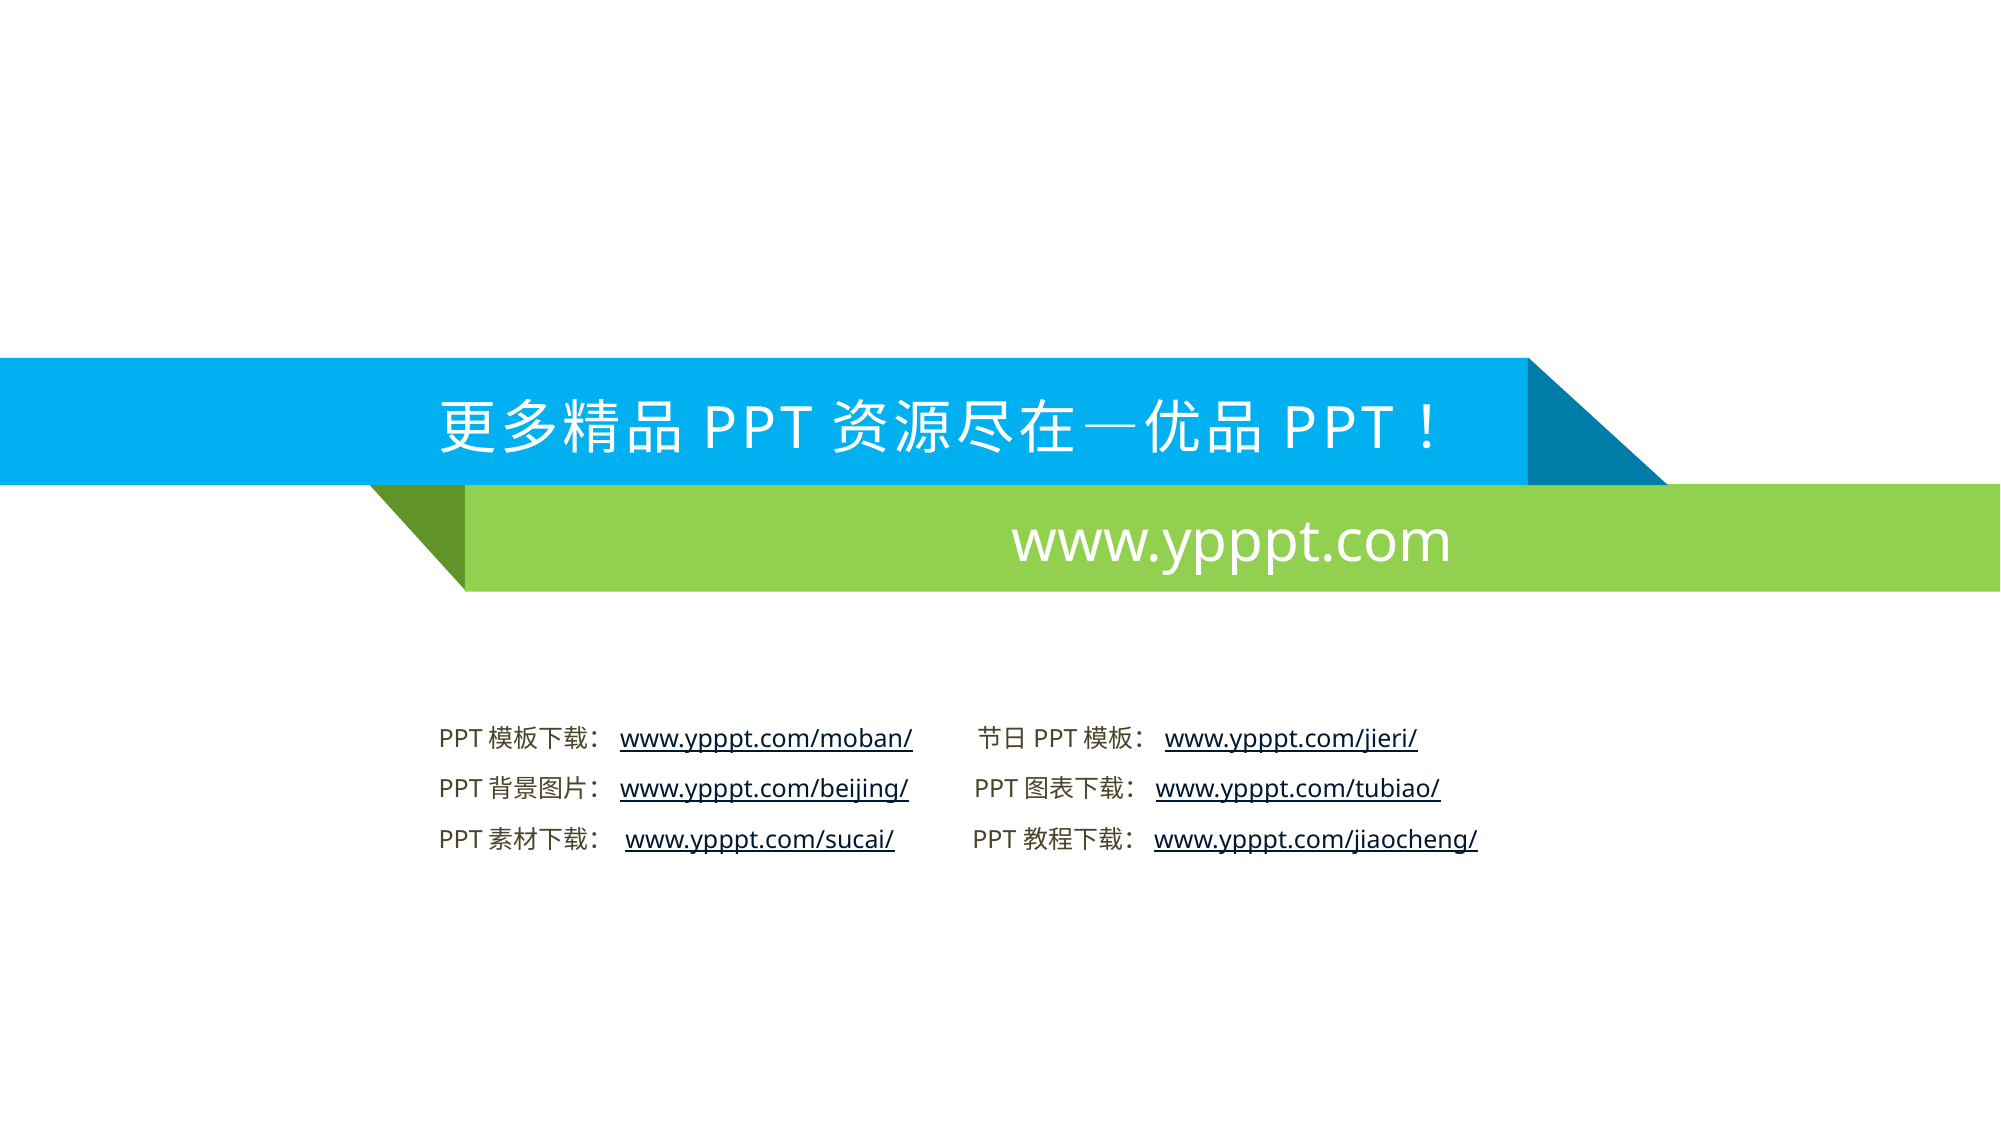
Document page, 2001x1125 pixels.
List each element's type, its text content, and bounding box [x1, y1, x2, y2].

text_box [1526, 354, 1671, 487]
text_box www.ypppt.com [464, 483, 2001, 593]
text_box 更多精品PPT资源尽在—优品PPT！ [0, 357, 1526, 486]
text_box PPT模板下载：www.ypppt.com/moban/ 节日PPT模板：www.ypppt.com/jieri/ PPT背景图片：www.ypppt.com/beijing/ PPT图表下载：www.ypppt.com/tubiao/ PPT素材下载： www.ypppt.com/sucai/ PPT教程下载：www.ypppt.com/jiaocheng/ [423, 643, 1557, 921]
text_box [369, 486, 464, 591]
